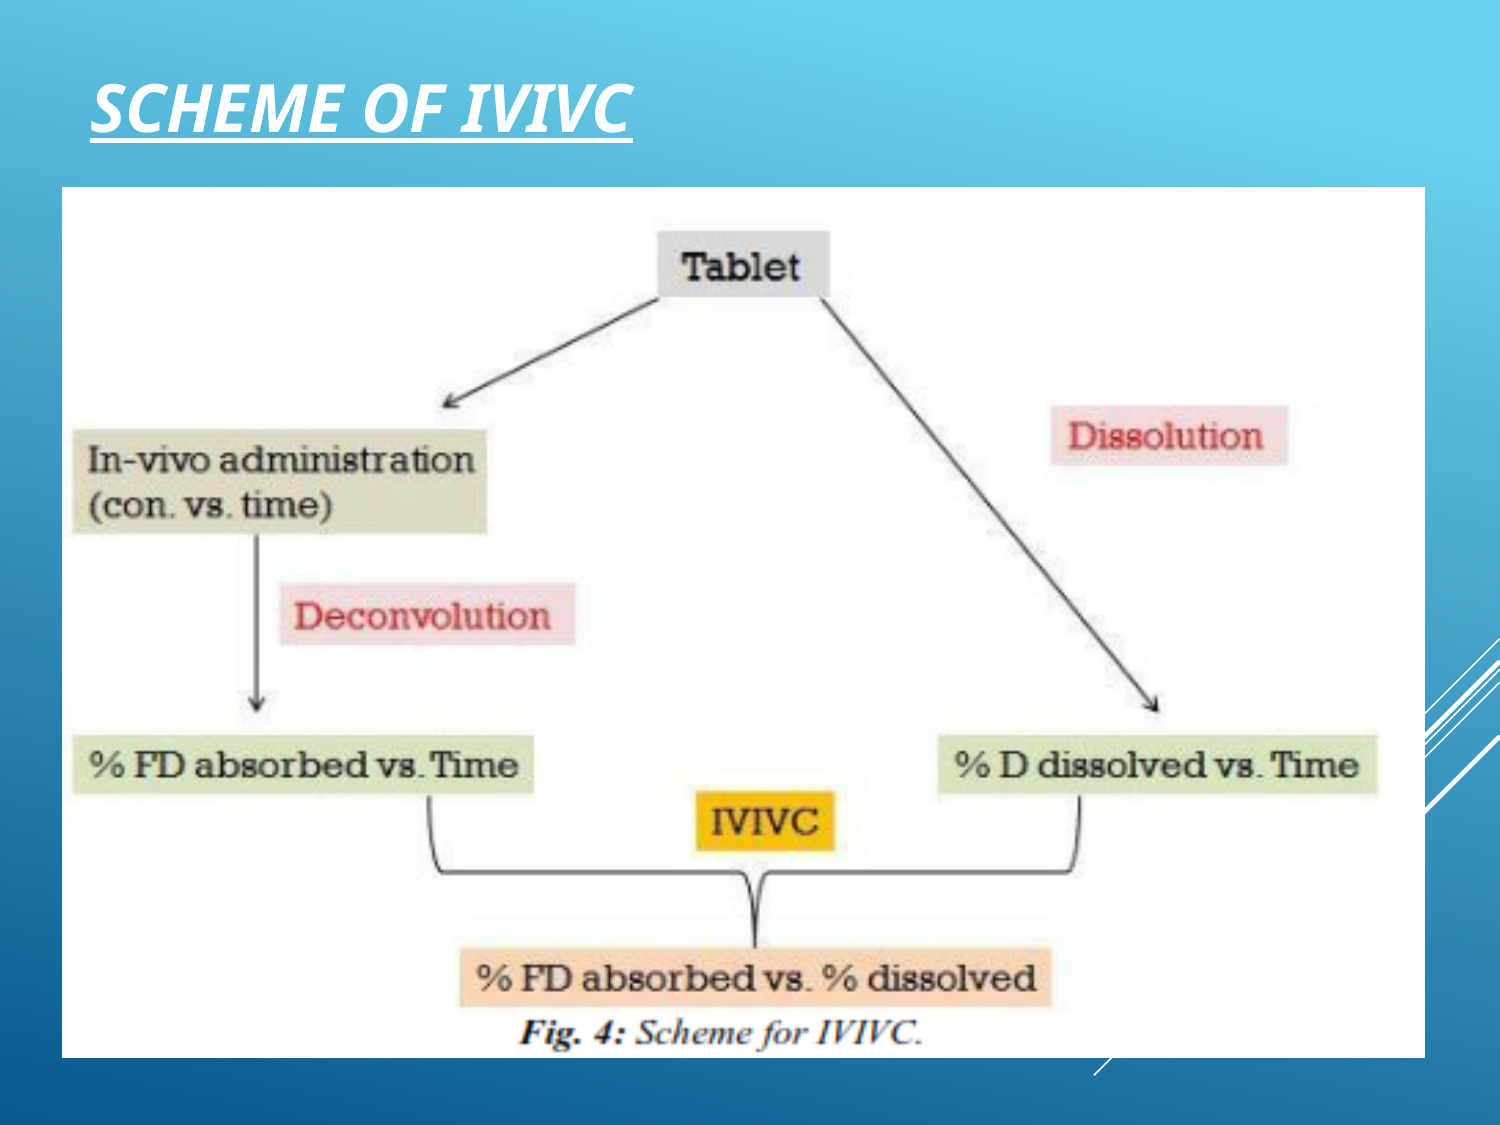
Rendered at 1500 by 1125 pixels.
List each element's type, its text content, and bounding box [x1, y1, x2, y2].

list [62, 187, 1426, 1059]
title Scheme of IVIVC [75, 24, 1425, 187]
